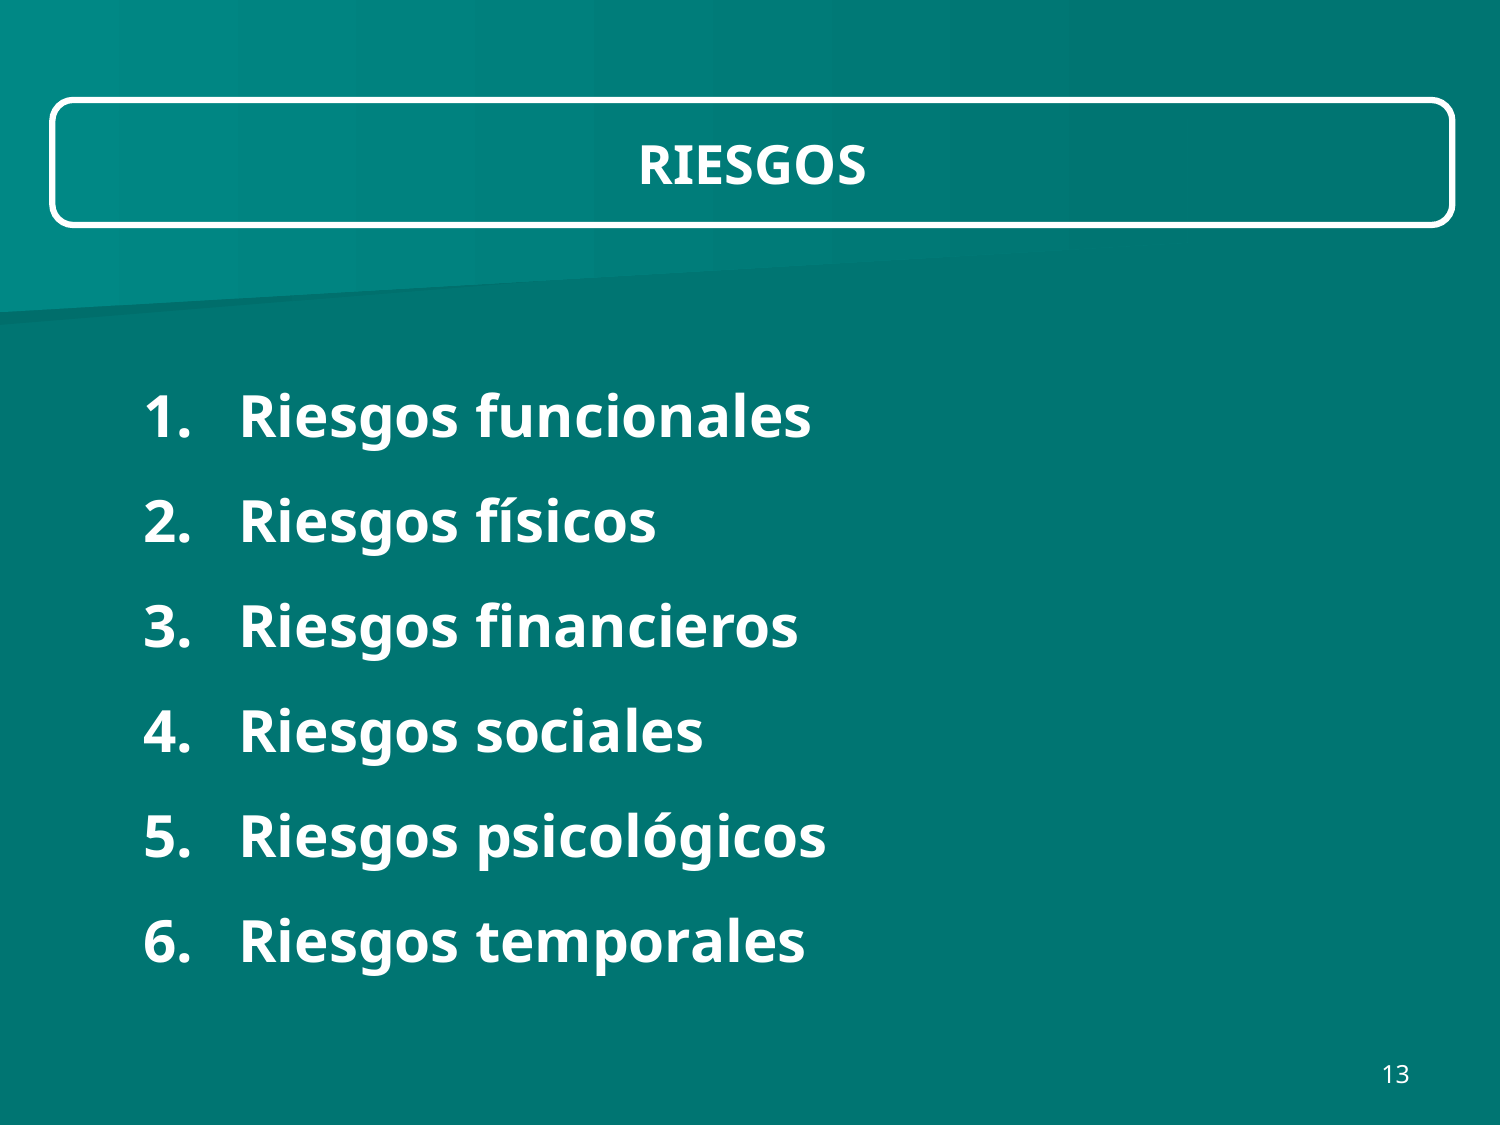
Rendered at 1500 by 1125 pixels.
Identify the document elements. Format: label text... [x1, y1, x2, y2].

slide_number 13 [1074, 1024, 1426, 1101]
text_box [52, 99, 1453, 984]
